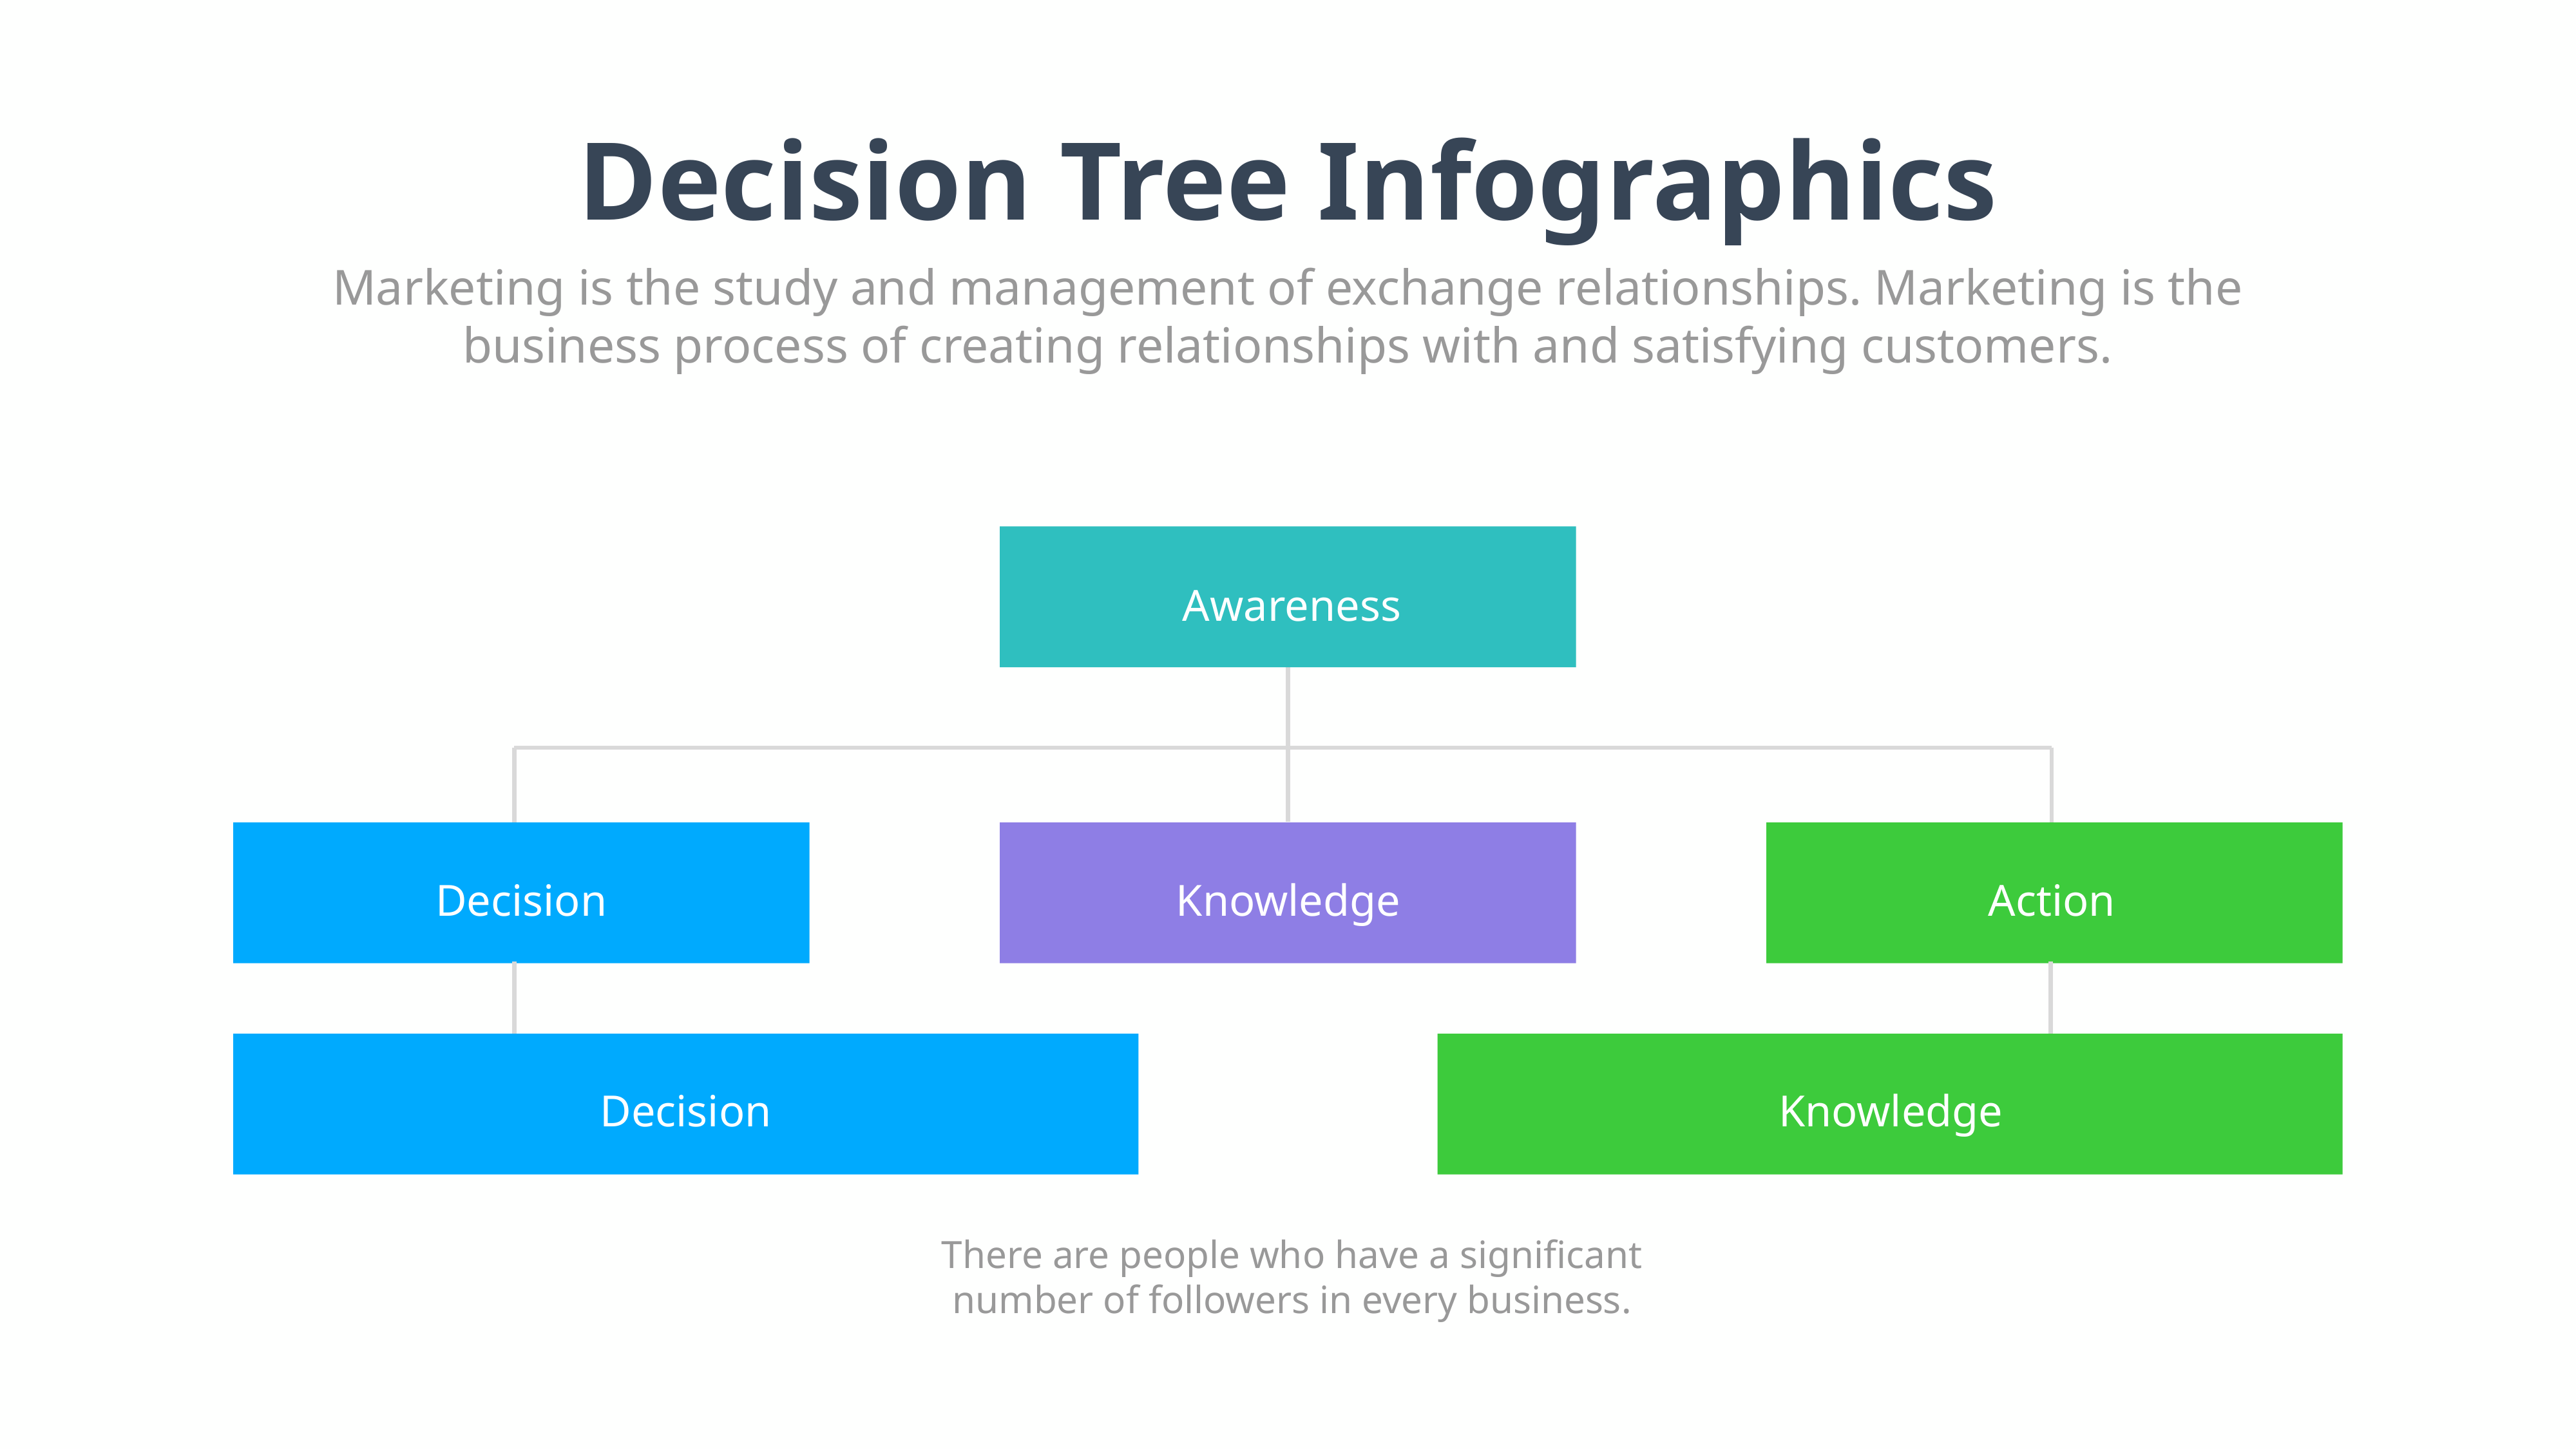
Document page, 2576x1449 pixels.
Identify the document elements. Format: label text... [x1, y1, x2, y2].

text_box Decision Tree Infographics [568, 108, 2008, 247]
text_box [233, 526, 2343, 1327]
text_box Marketing is the study and management of exchange relationships. Marketing is the business process of creating relationships with and satisfying customers. [281, 251, 2295, 377]
